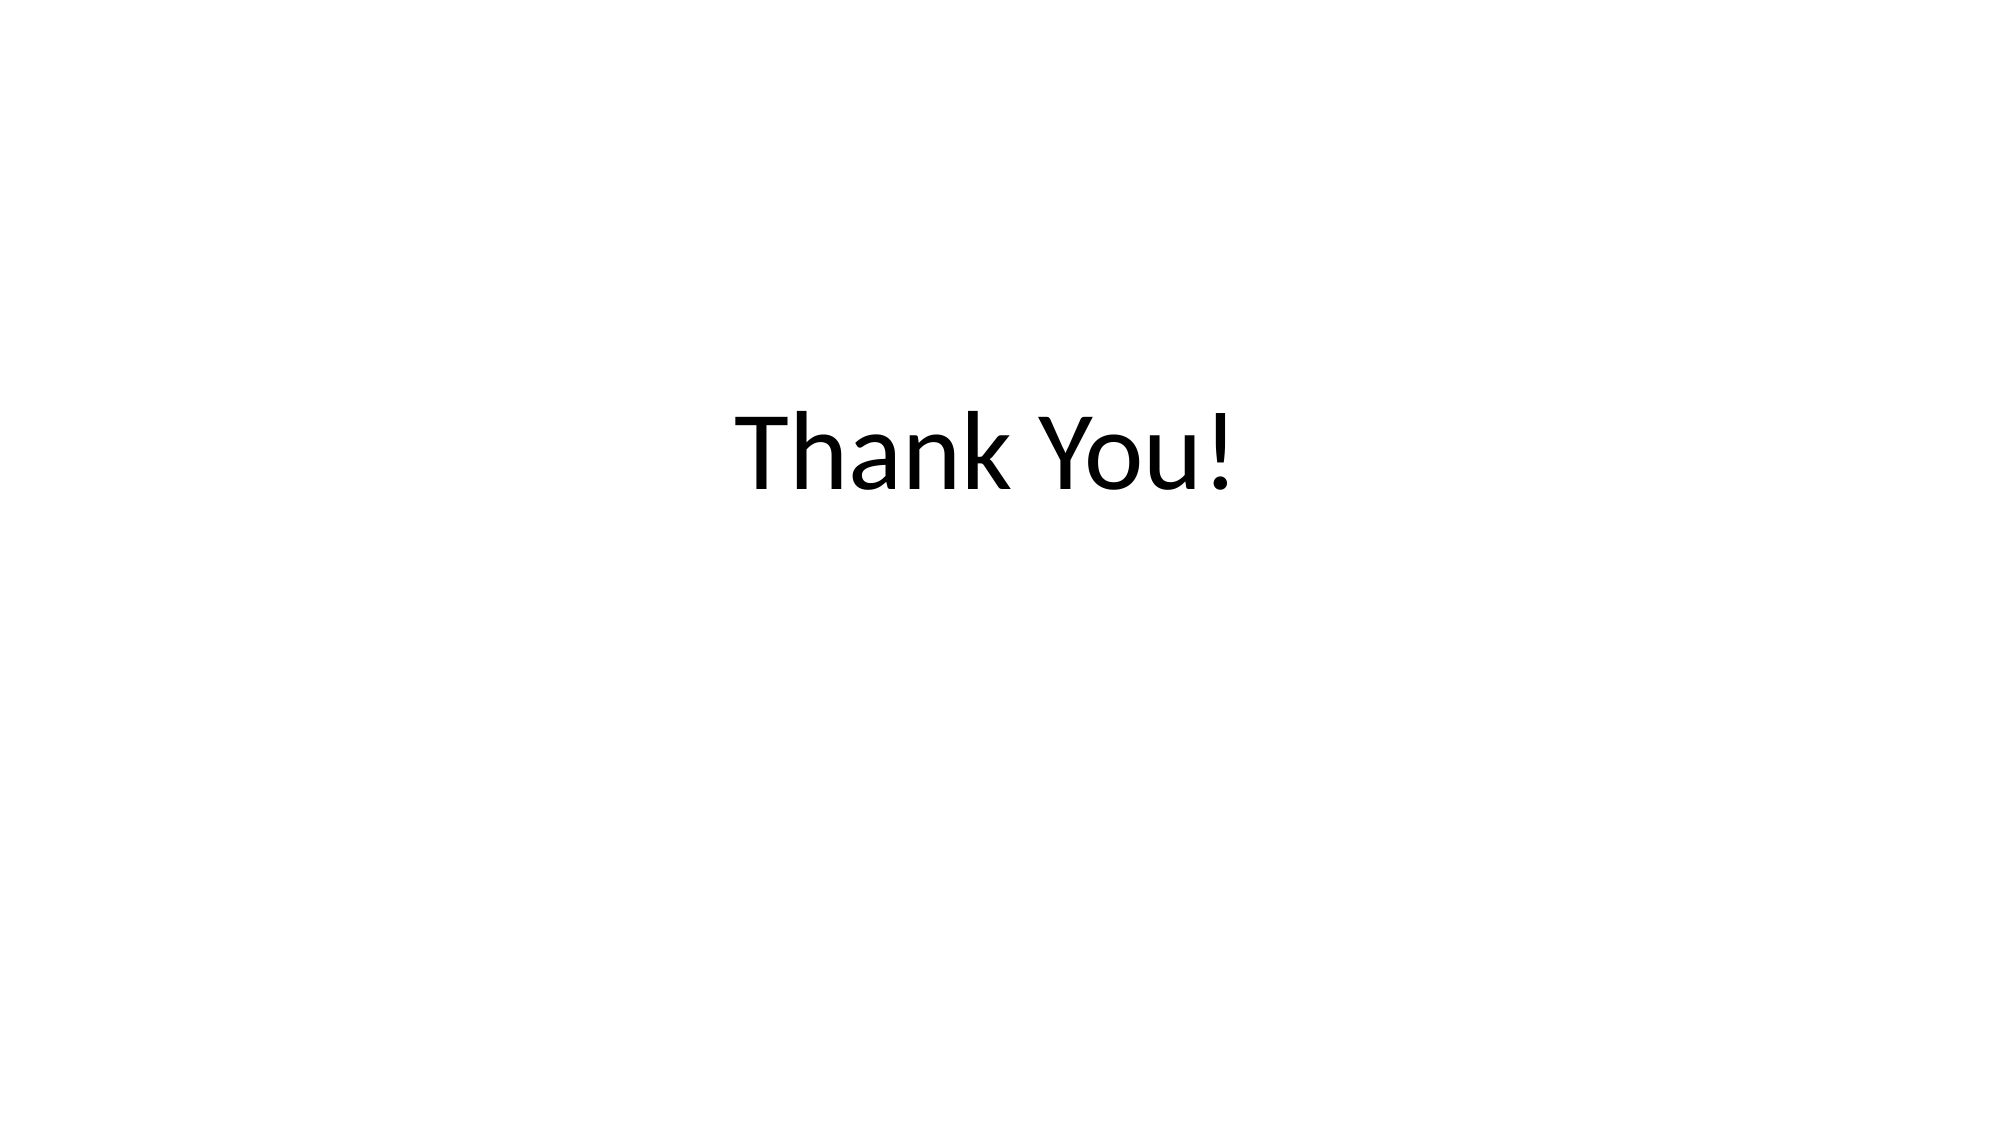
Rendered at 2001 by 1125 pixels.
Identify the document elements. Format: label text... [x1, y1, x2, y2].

list Thank You! [124, 384, 1850, 556]
